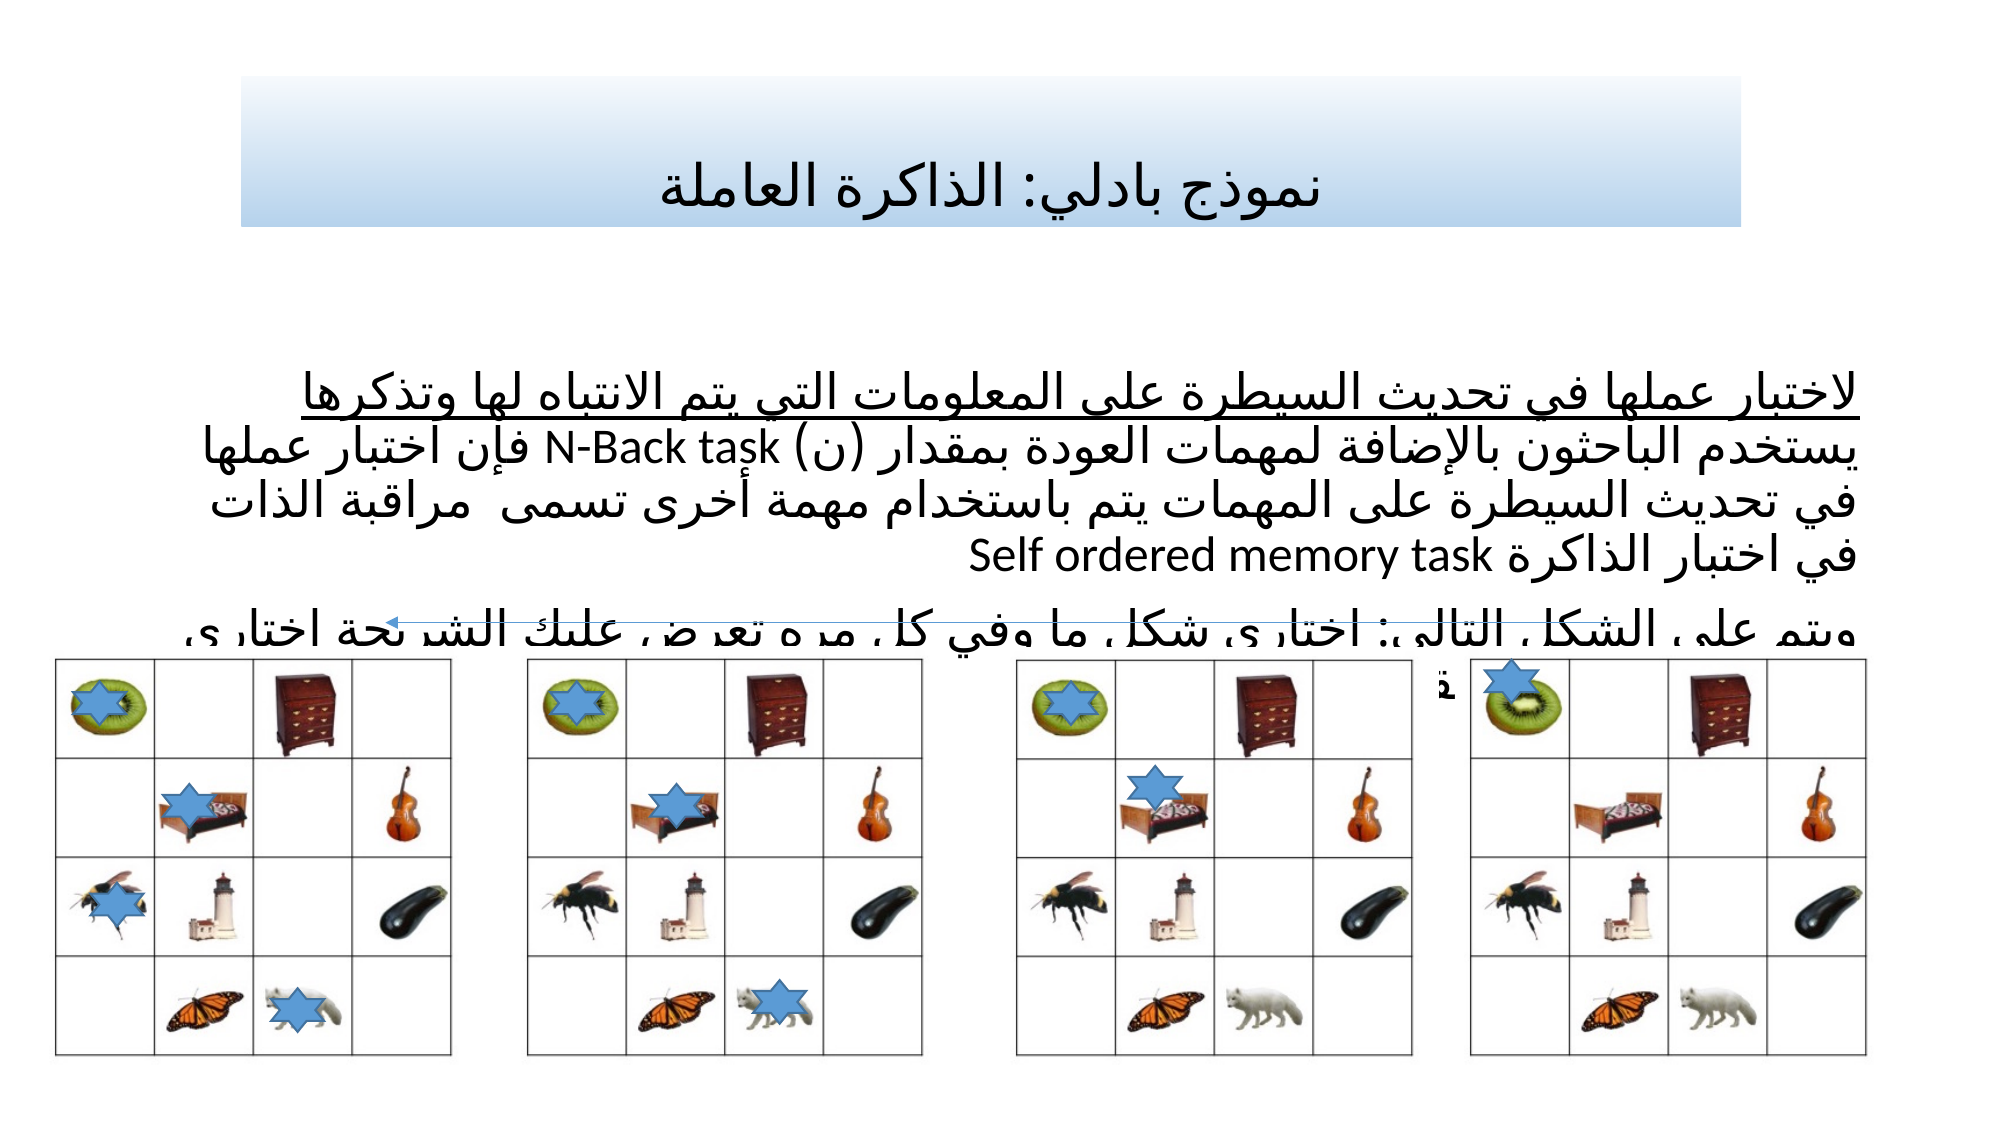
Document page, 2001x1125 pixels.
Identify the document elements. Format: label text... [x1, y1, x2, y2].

subtitle لاختبار عملها في تحديث السيطرة على المعلومات التي يتم الانتباه لها وتذكرها يستخدم الباحثون بالإضافة لمهمات العودة بمقدار (ن) N-Back task فإن اختبار عملها في تحديث السيطرة على المهمات يتم باستخدام مهمة أخرى تسمى مراقبة الذات في اختبار الذاكرة Self ordered memory task ويتم على الشكل التالي: اختاري شكل ما وفي كل مره تعرض عليك الشريحة اختاري شكلاً لم تختاريه سابقاً [117, 277, 1875, 931]
picture [1001, 647, 1439, 1075]
picture [512, 646, 949, 1074]
picture [40, 646, 478, 1074]
title نموذج بادلي: الذاكرة العاملة [241, 76, 1742, 227]
picture [1455, 646, 1893, 1074]
